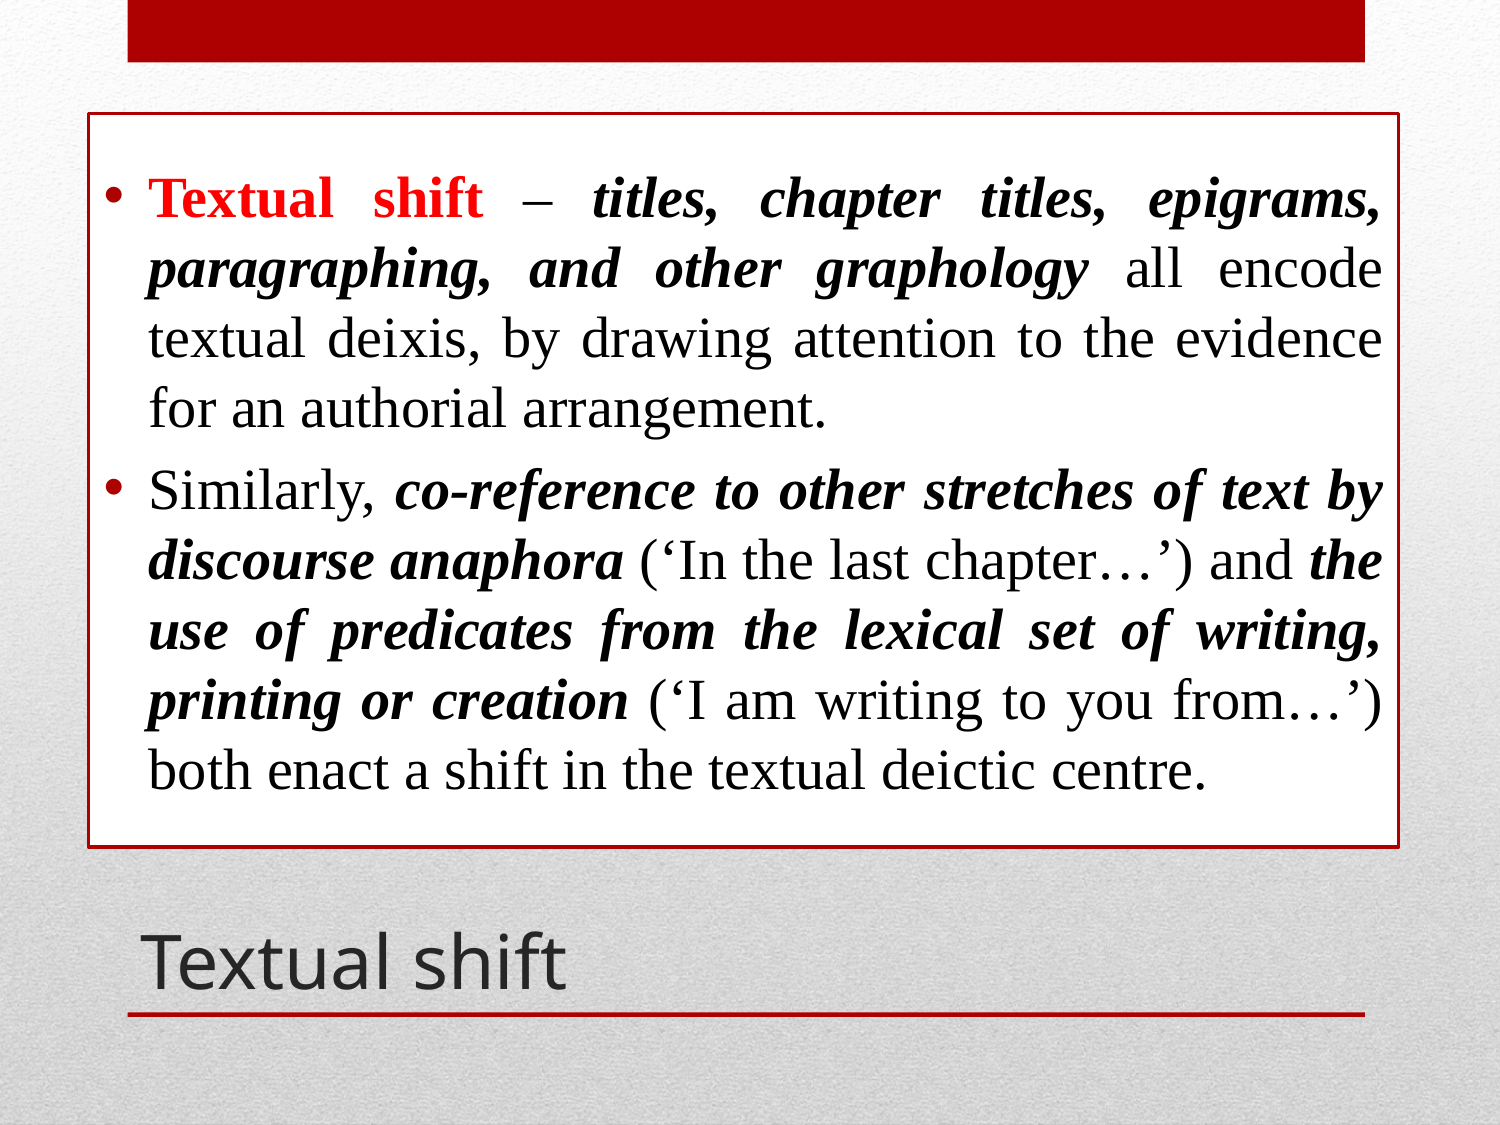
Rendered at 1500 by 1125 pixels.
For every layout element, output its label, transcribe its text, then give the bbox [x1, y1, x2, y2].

list Textual shift – titles, chapter titles, epigrams, paragraphing, and other graphology all encode textual deixis, by drawing attention to the evidence for an authorial arrangement. Similarly, co-reference to other stretches of text by discourse anaphora (‘In the last chapter…’) and the use of predicates from the lexical set of writing, printing or creation (‘I am writing to you from…’) both enact a shift in the textual deictic centre. [87, 112, 1400, 849]
title Textual shift [125, 905, 774, 1013]
